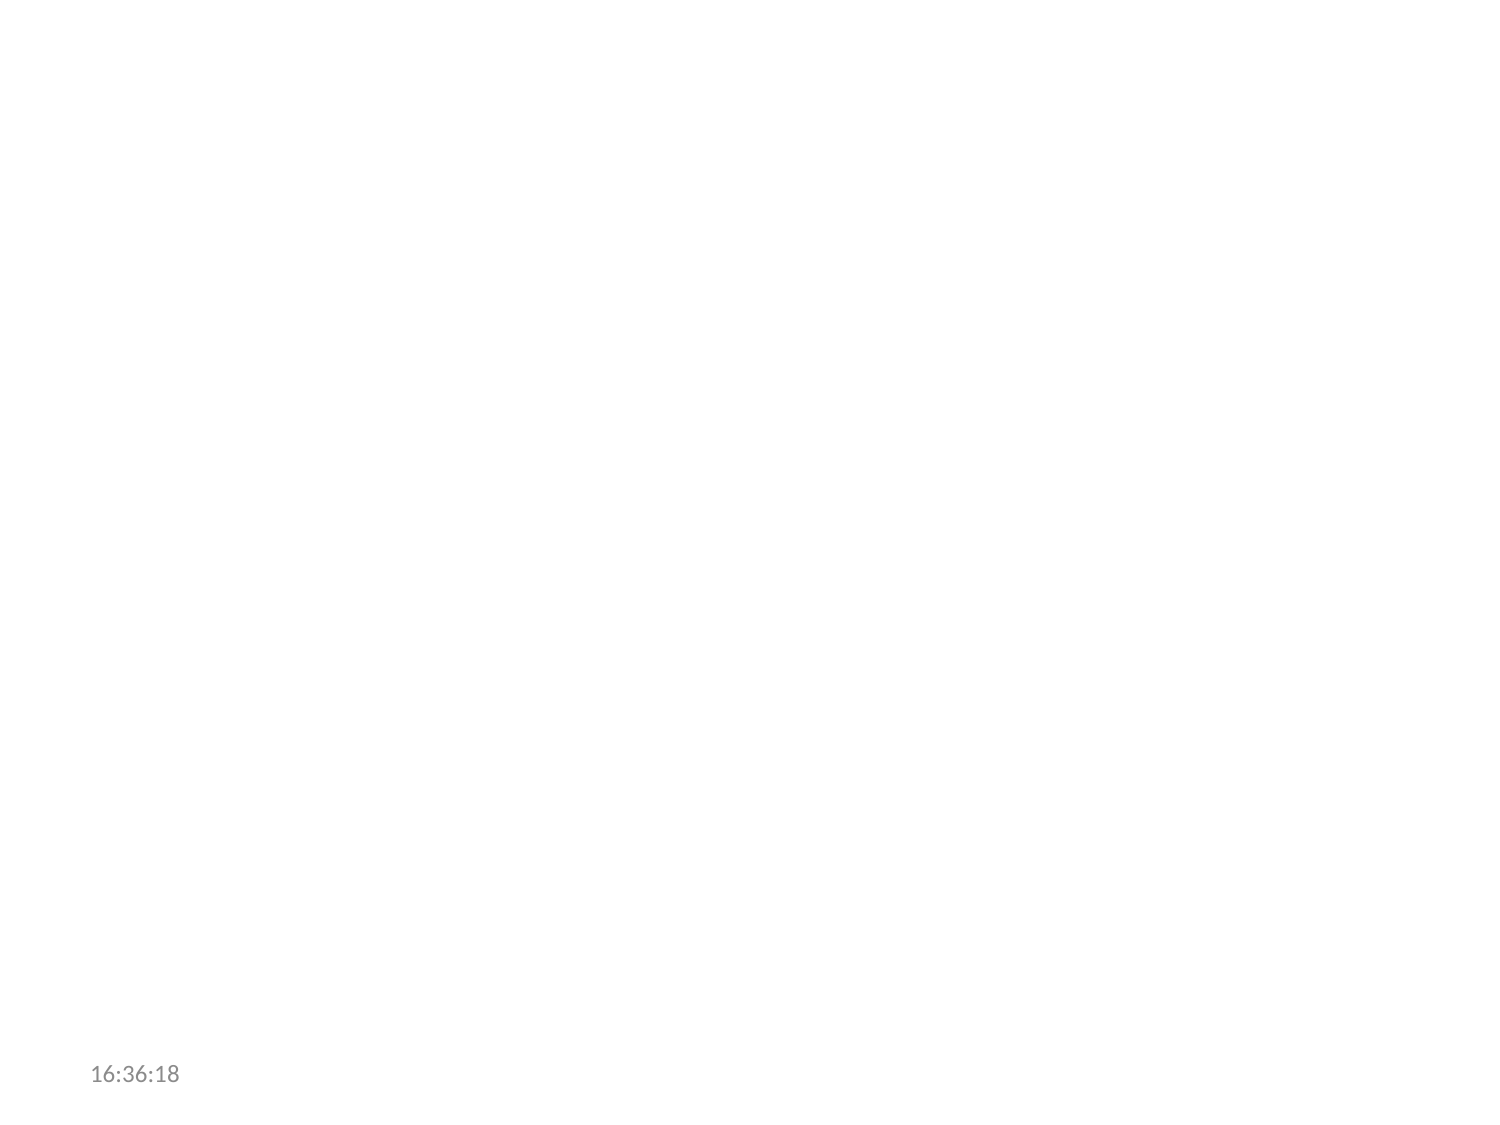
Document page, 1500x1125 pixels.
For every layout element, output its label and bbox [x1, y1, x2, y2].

slide_number [75, 1042, 425, 1103]
